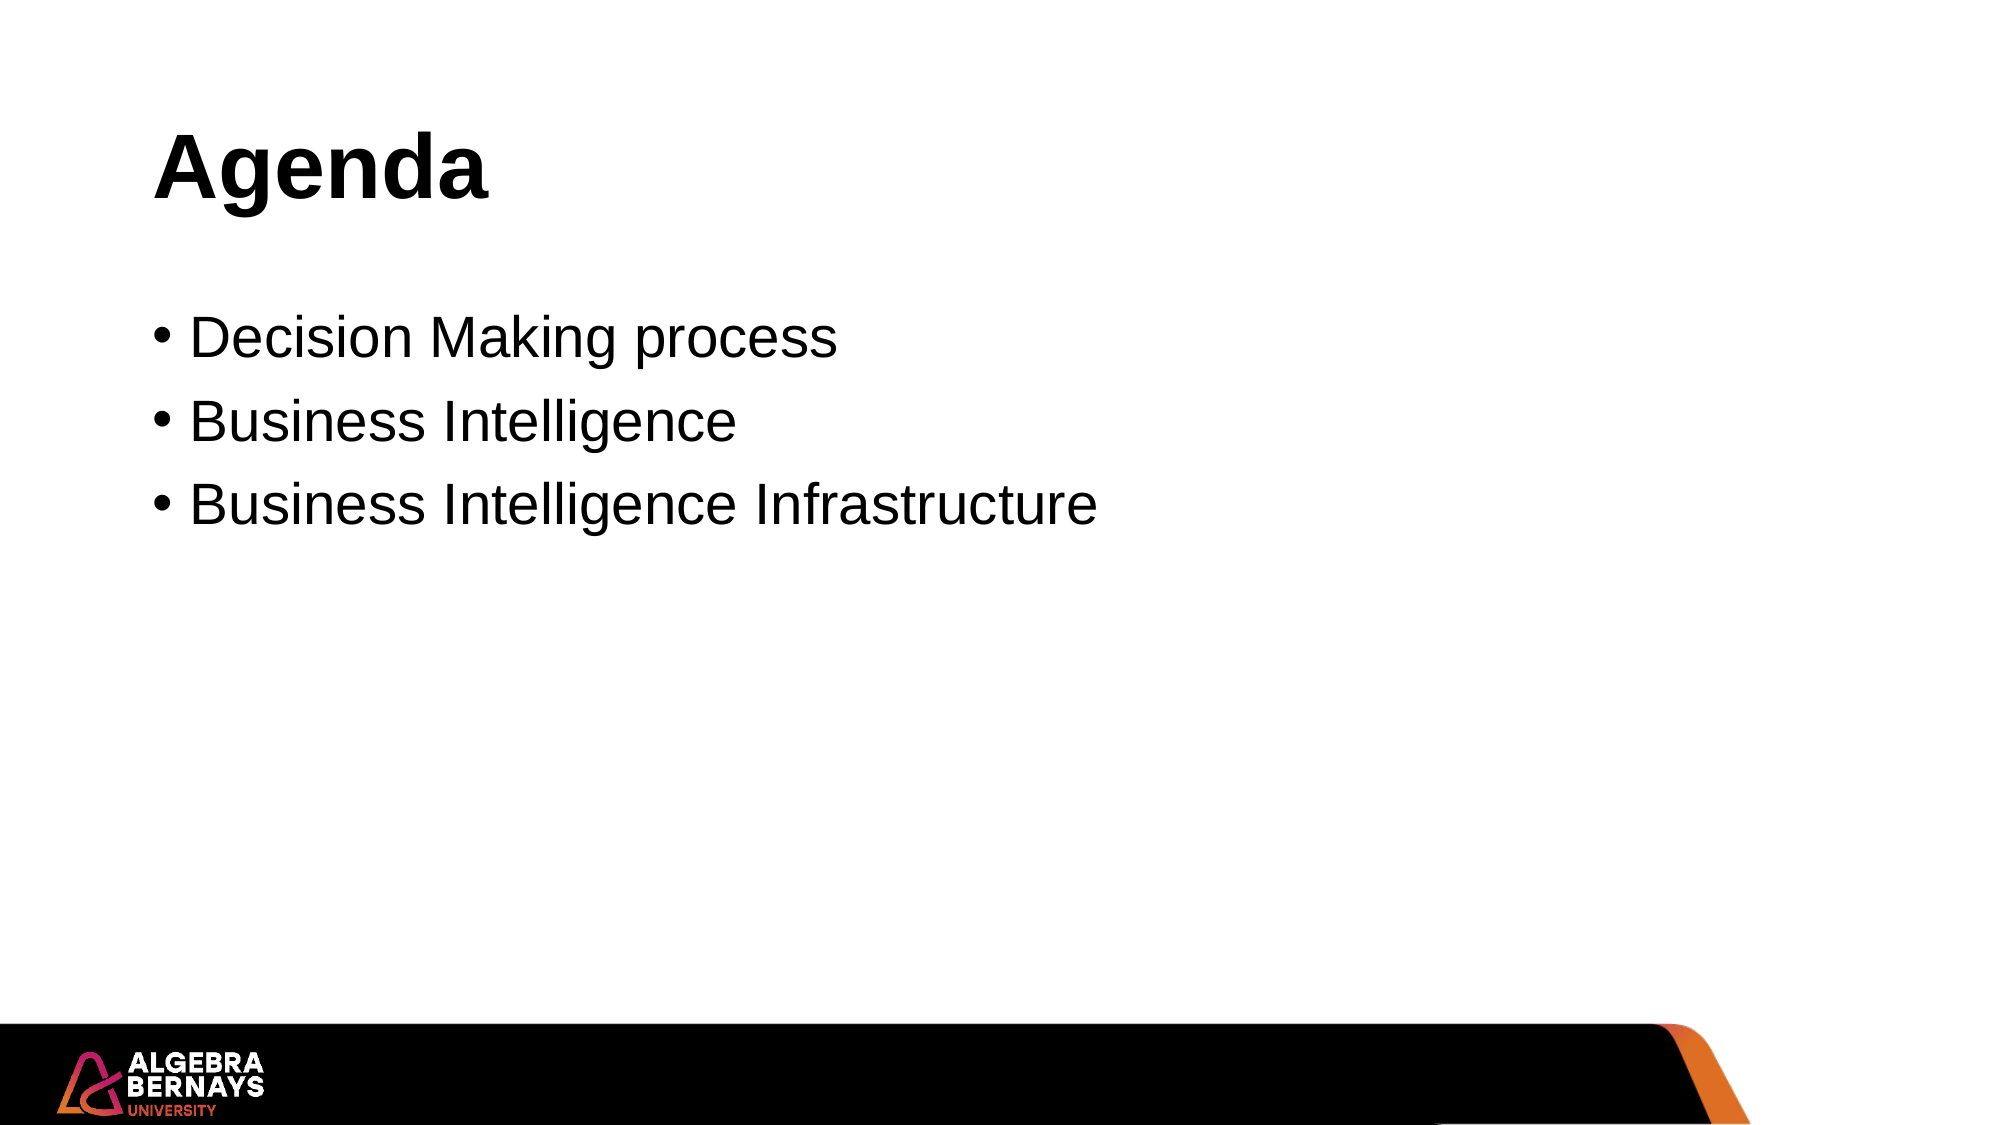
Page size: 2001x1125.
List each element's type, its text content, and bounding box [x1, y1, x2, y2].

picture [0, 1023, 1958, 1125]
list Decision Making process Business Intelligence Business Intelligence Infrastructure [137, 299, 1863, 1014]
title Agenda [137, 59, 1863, 278]
